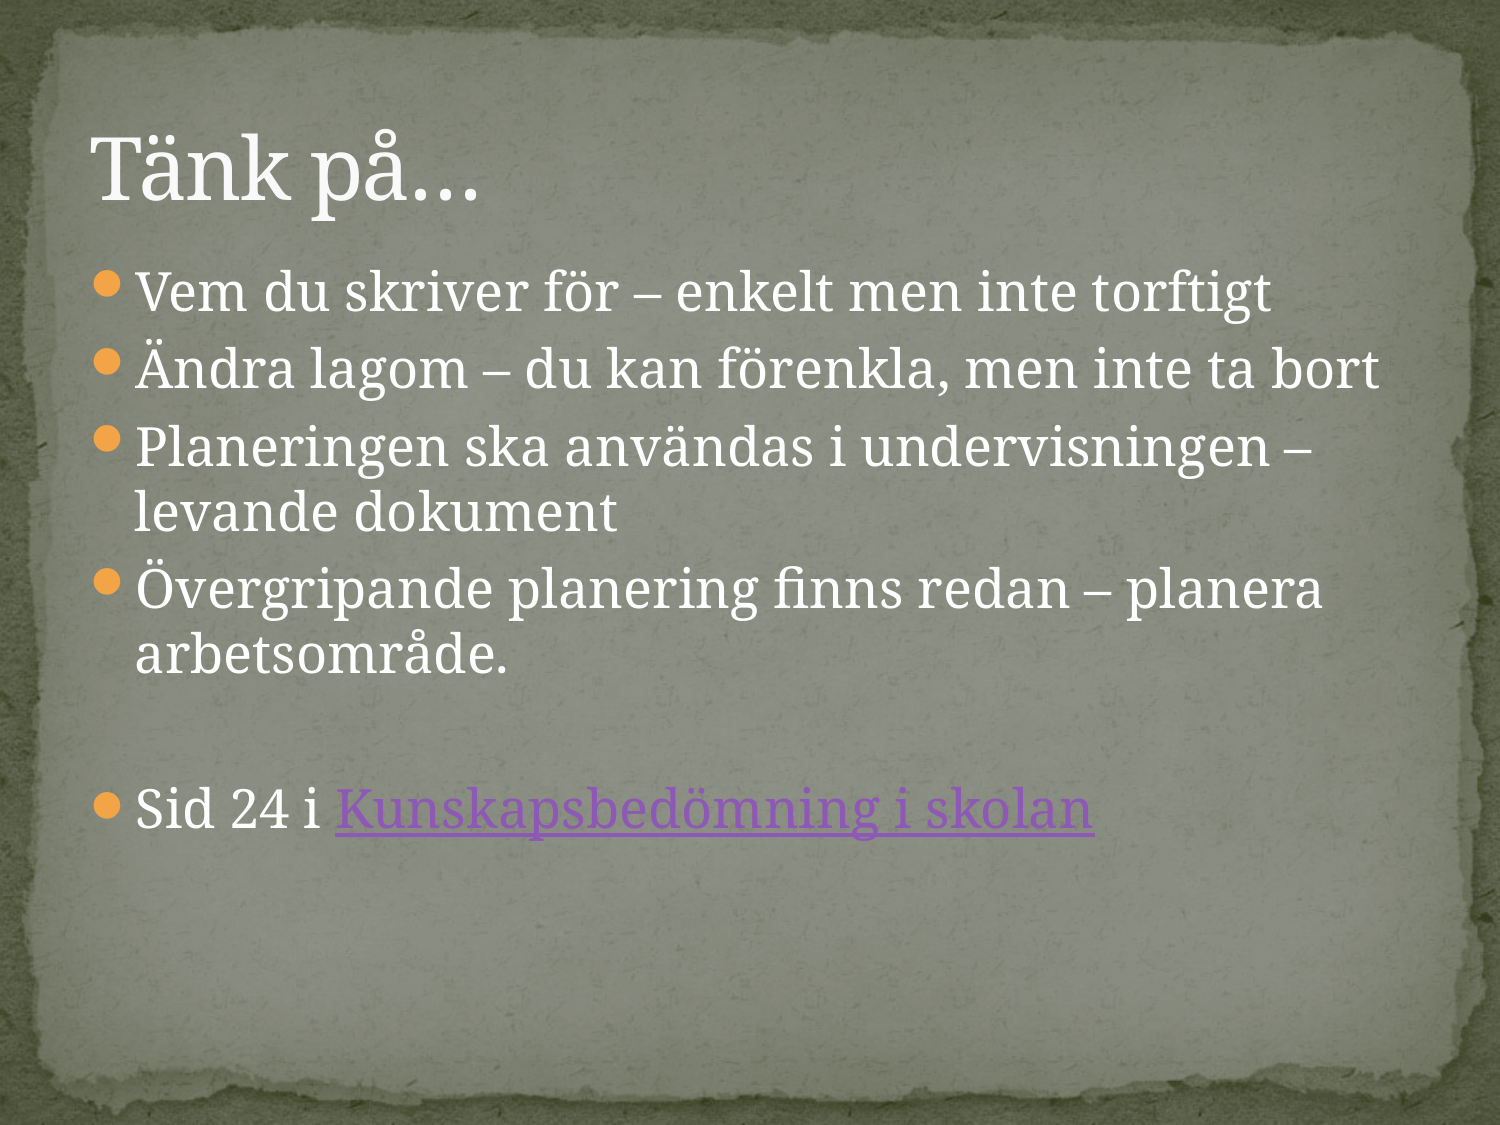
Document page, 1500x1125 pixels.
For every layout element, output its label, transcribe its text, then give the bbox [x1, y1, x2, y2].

list Vem du skriver för – enkelt men inte torftigt Ändra lagom – du kan förenkla, men inte ta bort Planeringen ska användas i undervisningen – levande dokument Övergripande planering finns redan – planera arbetsområde. Sid 24 i Kunskapsbedömning i skolan [75, 249, 1425, 1000]
title Tänk på… [74, 24, 1425, 225]
